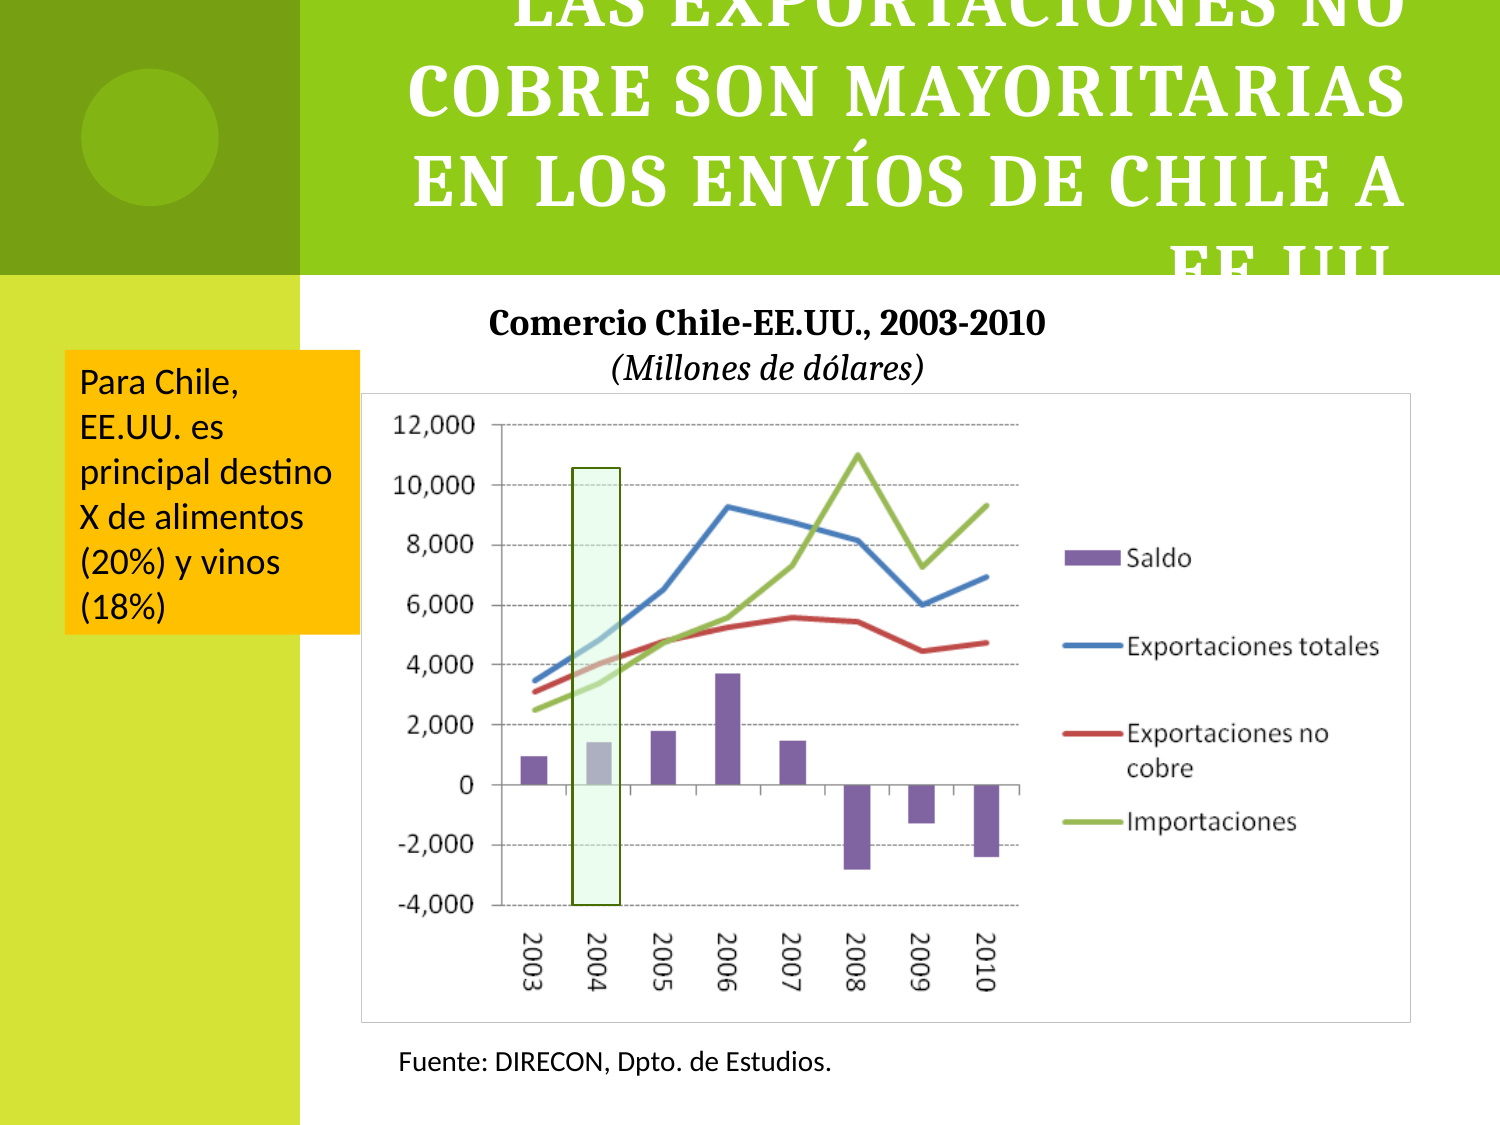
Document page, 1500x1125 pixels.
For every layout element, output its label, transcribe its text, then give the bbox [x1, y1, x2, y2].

text_box Para Chile, EE.UU. es principal destino X de alimentos (20%) y vinos (18%) [64, 349, 361, 635]
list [359, 392, 1412, 1024]
text_box Comercio Chile-EE.UU., 2003-2010 (Millones de dólares) [431, 290, 1105, 390]
text_box Fuente: DIRECON, Dpto. de Estudios. [383, 1034, 979, 1085]
title Las exportaciones no cobre son mayoritarias en los envíos de Chile a EE.UU. [312, 37, 1425, 225]
